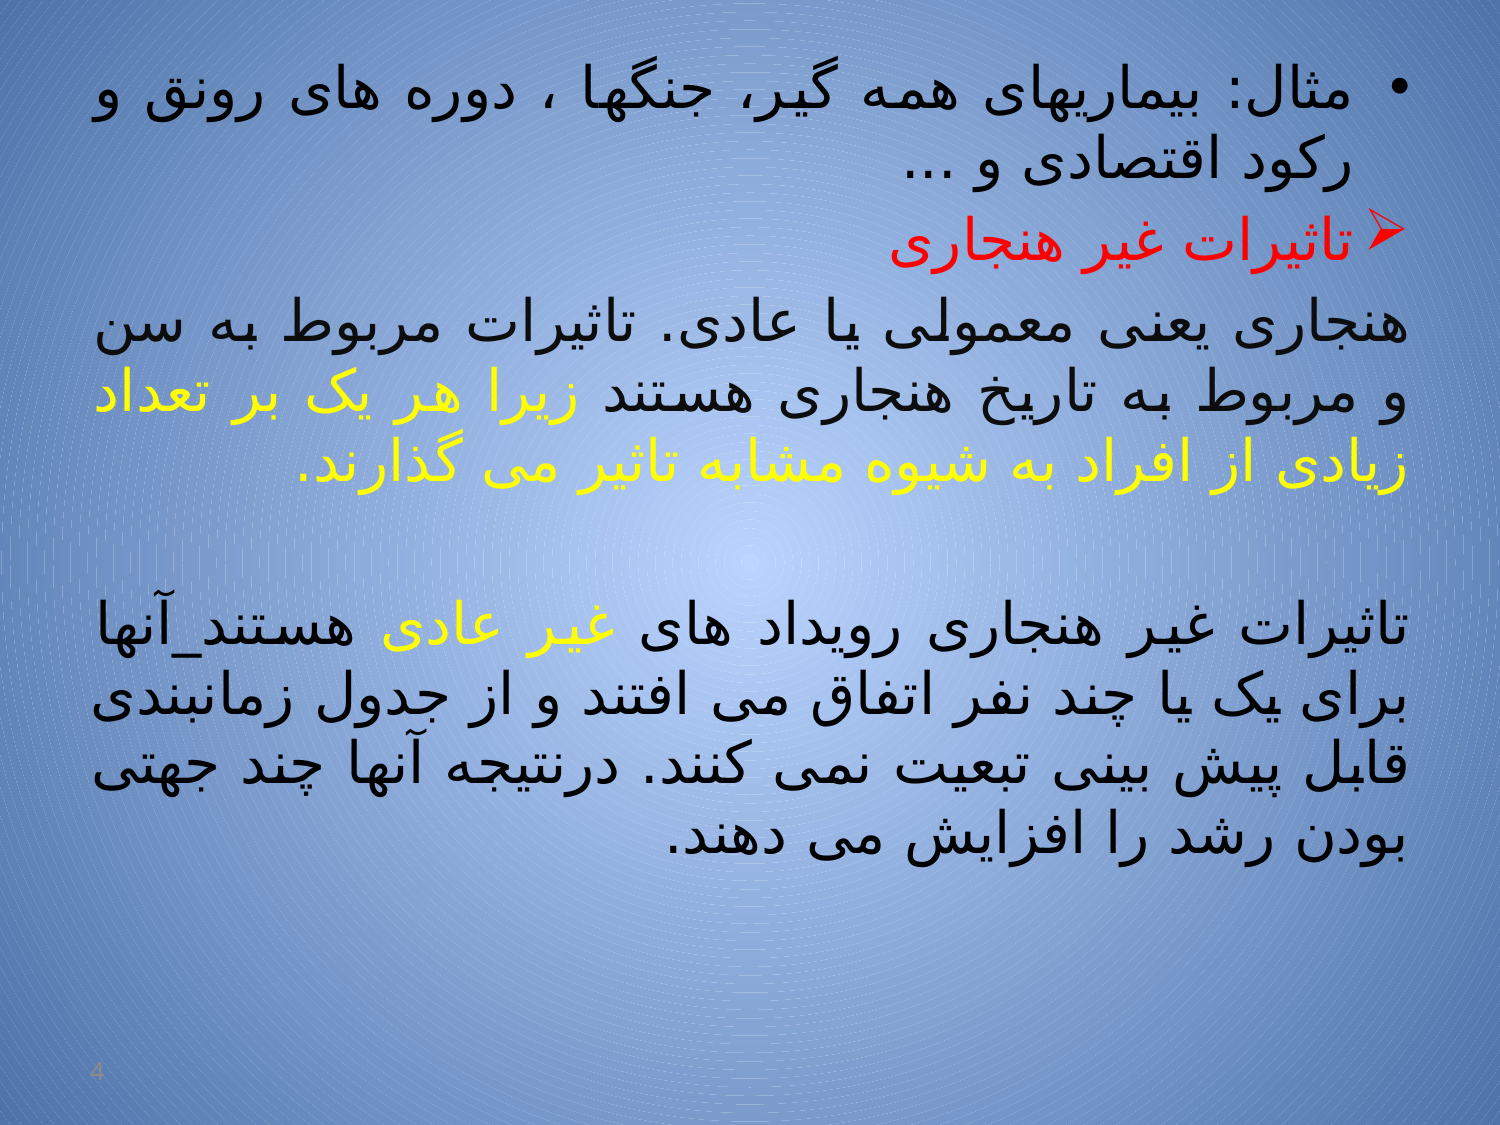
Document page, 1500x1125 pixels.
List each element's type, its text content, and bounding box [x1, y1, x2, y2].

list مثال: بیماریهای همه گیر، جنگها ، دوره های رونق و رکود اقتصادی و ... تاثیرات غیر هنجاری هنجاری یعنی معمولی یا عادی. تاثیرات مربوط به سن و مربوط به تاریخ هنجاری هستند زیرا هر یک بر تعداد زیادی از افراد به شیوه مشابه تاثیر می گذارند. تاثیرات غیر هنجاری رویداد های غیر عادی هستند_آنها برای یک یا چند نفر اتفاق می افتند و از جدول زمانبندی قابل پیش بینی تبعیت نمی کنند. درنتیجه آنها چند جهتی بودن رشد را افزایش می دهند. [75, 42, 1425, 1071]
slide_number 4 [75, 1042, 425, 1103]
